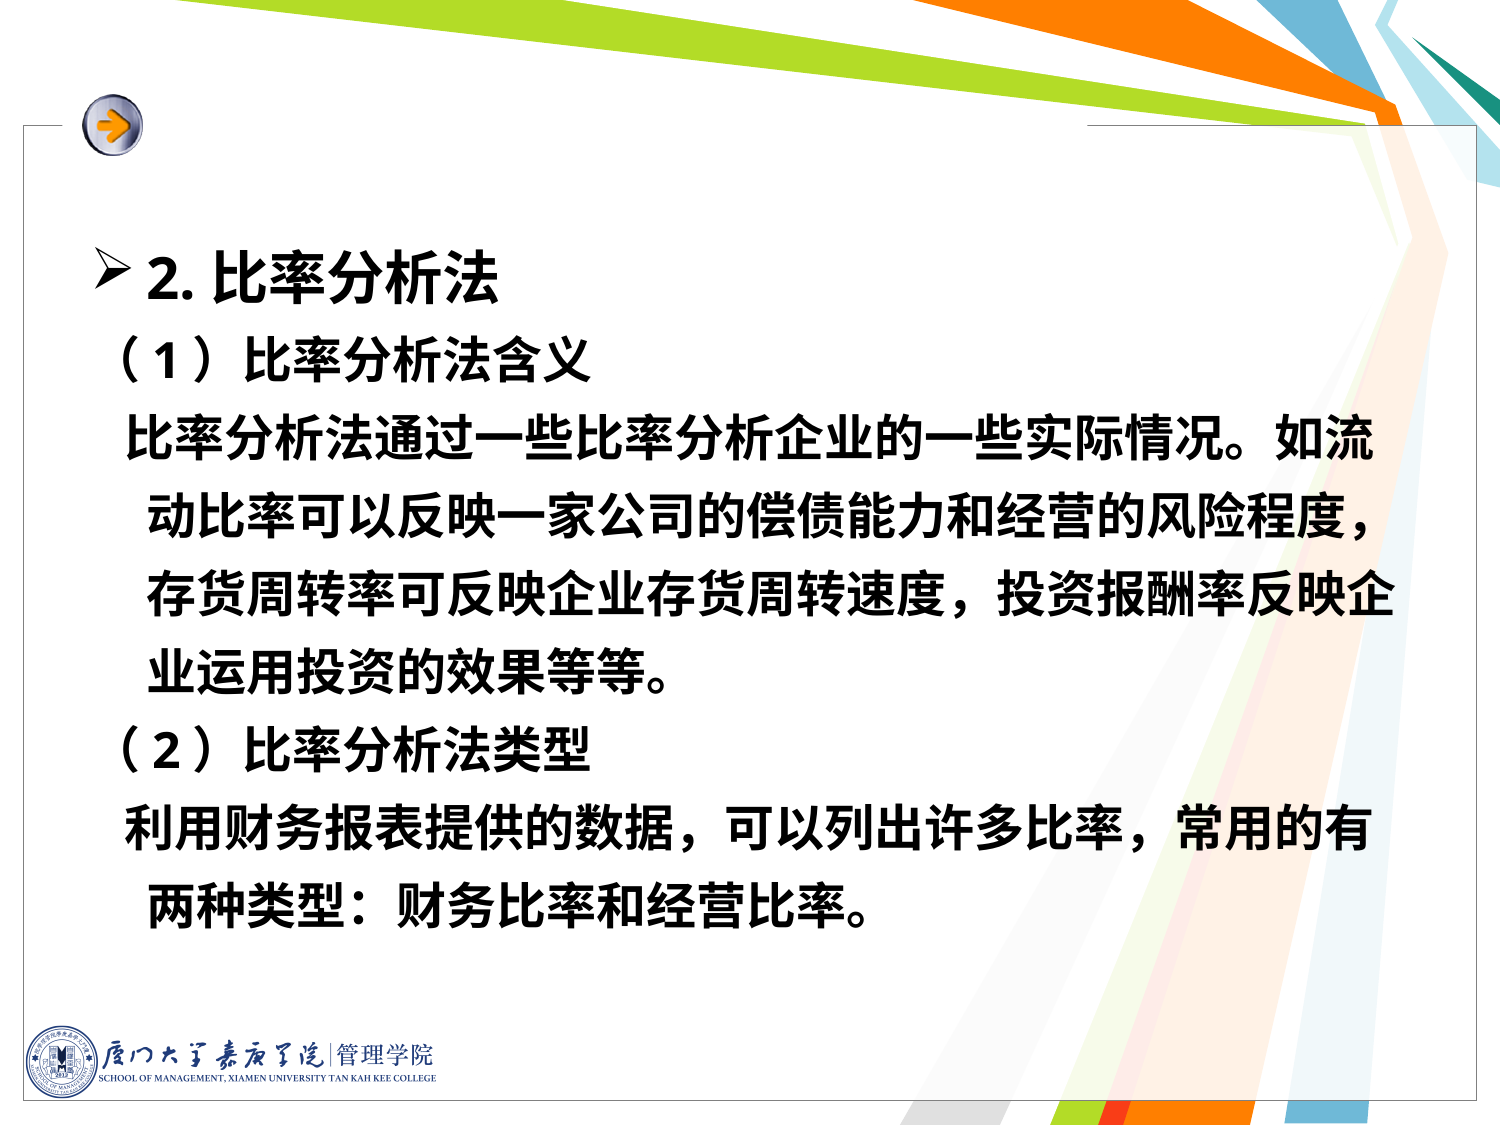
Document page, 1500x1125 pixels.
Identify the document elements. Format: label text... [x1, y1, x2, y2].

picture [24, 1024, 438, 1100]
list 2.比率分析法 （1）比率分析法含义 比率分析法通过一些比率分析企业的一些实际情况。如流动比率可以反映一家公司的偿债能力和经营的风险程度，存货周转率可反映企业存货周转速度，投资报酬率反映企业运用投资的效果等等。 （2）比率分析法类型 利用财务报表提供的数据，可以列出许多比率，常用的有两种类型：财务比率和经营比率。 [75, 212, 1425, 1024]
picture [82, 94, 143, 156]
